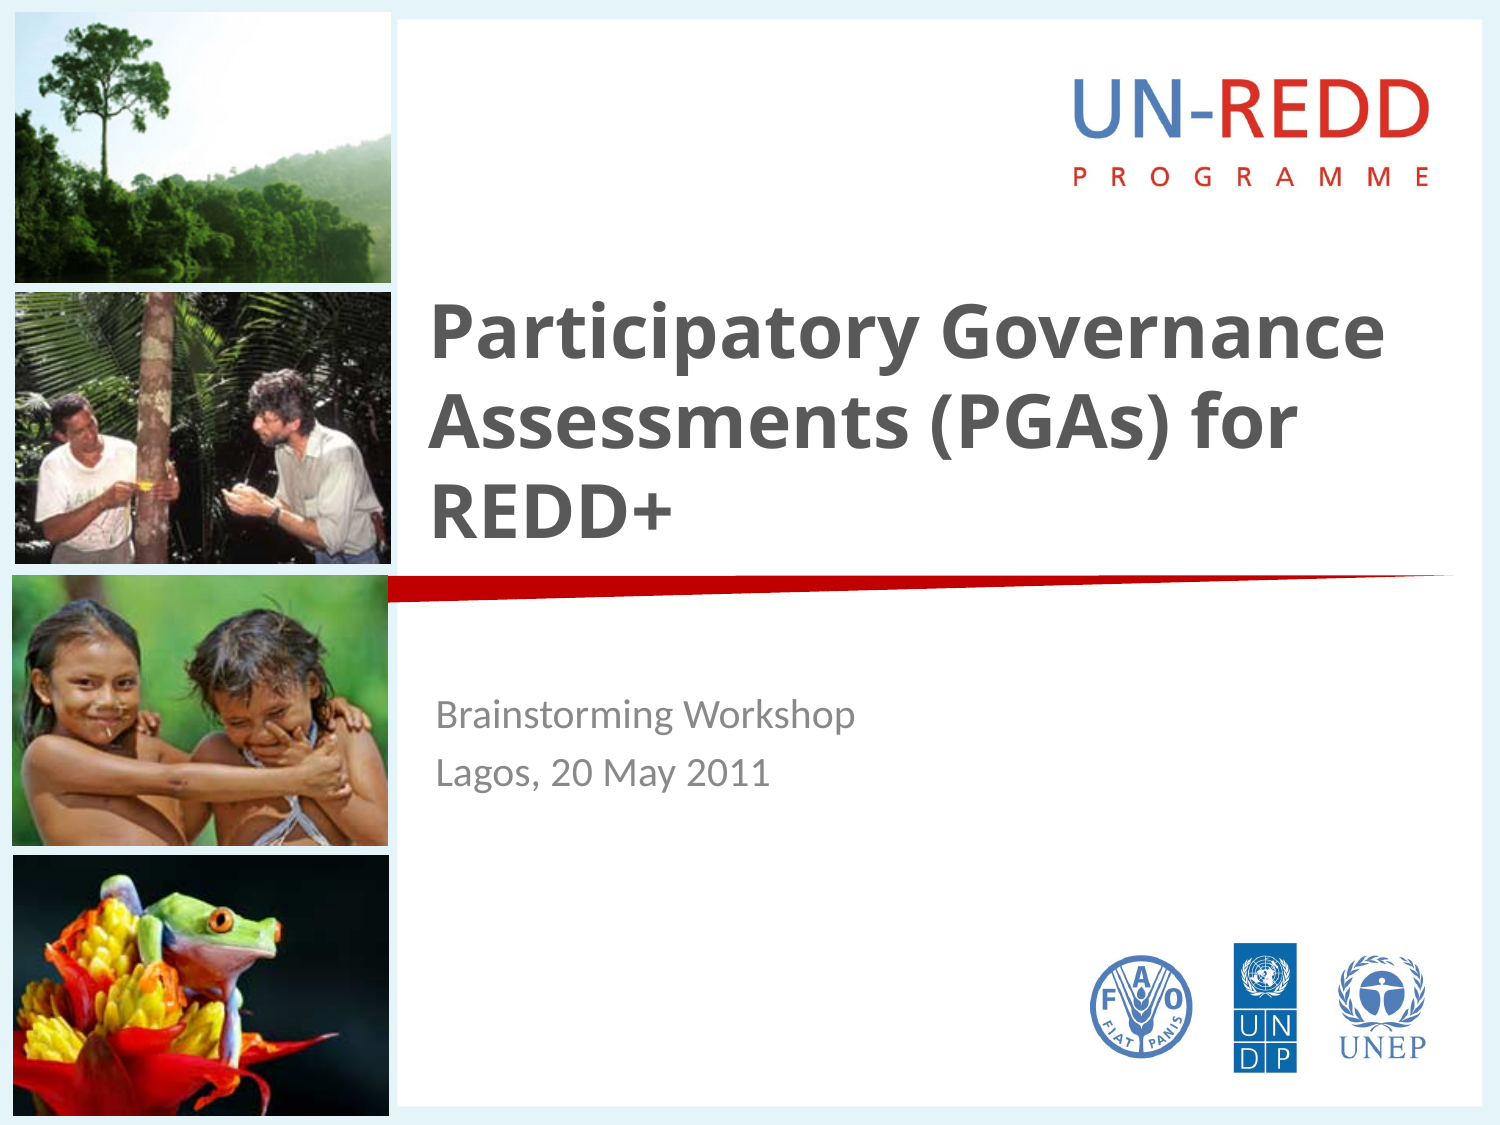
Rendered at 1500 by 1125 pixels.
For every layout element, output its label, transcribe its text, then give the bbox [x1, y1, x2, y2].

title Participatory Governance Assessments (PGAs) for REDD+ [413, 337, 1463, 562]
picture [12, 575, 388, 846]
picture [15, 12, 391, 283]
list Brainstorming Workshop Lagos, 20 May 2011 [420, 620, 1286, 716]
picture [13, 855, 389, 1116]
picture [1051, 40, 1439, 207]
picture [1090, 941, 1426, 1074]
picture [15, 292, 391, 564]
